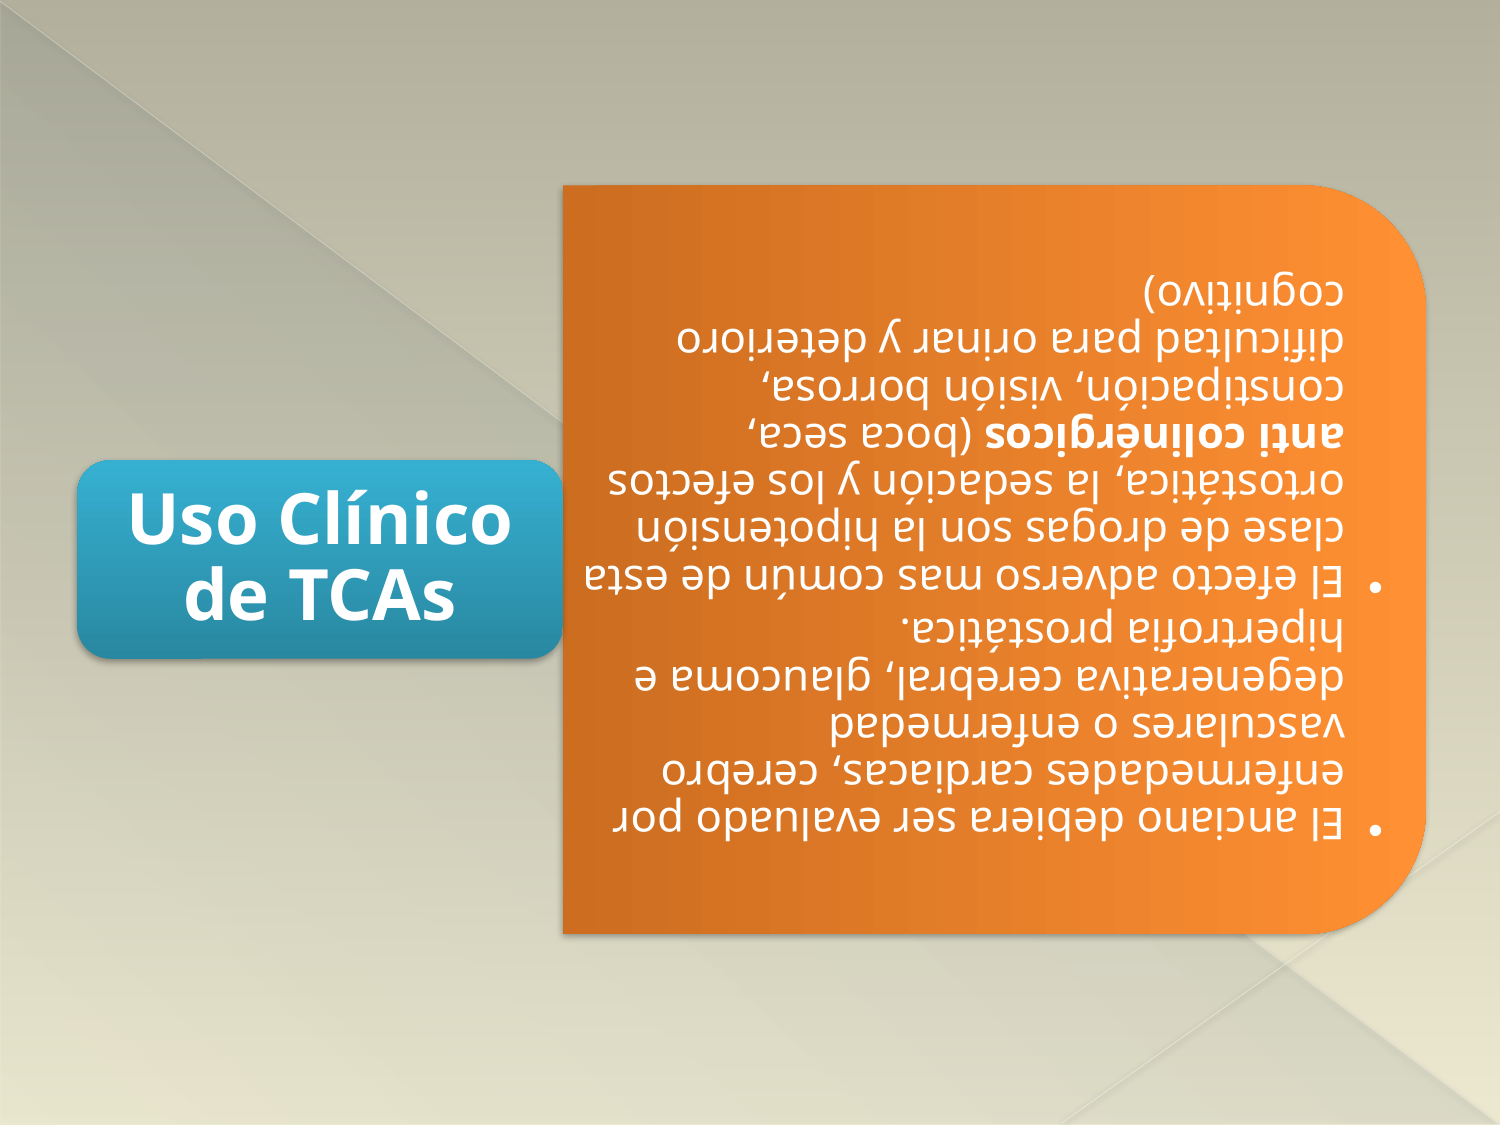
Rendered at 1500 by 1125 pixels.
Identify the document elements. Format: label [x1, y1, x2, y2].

list [76, 184, 1427, 935]
